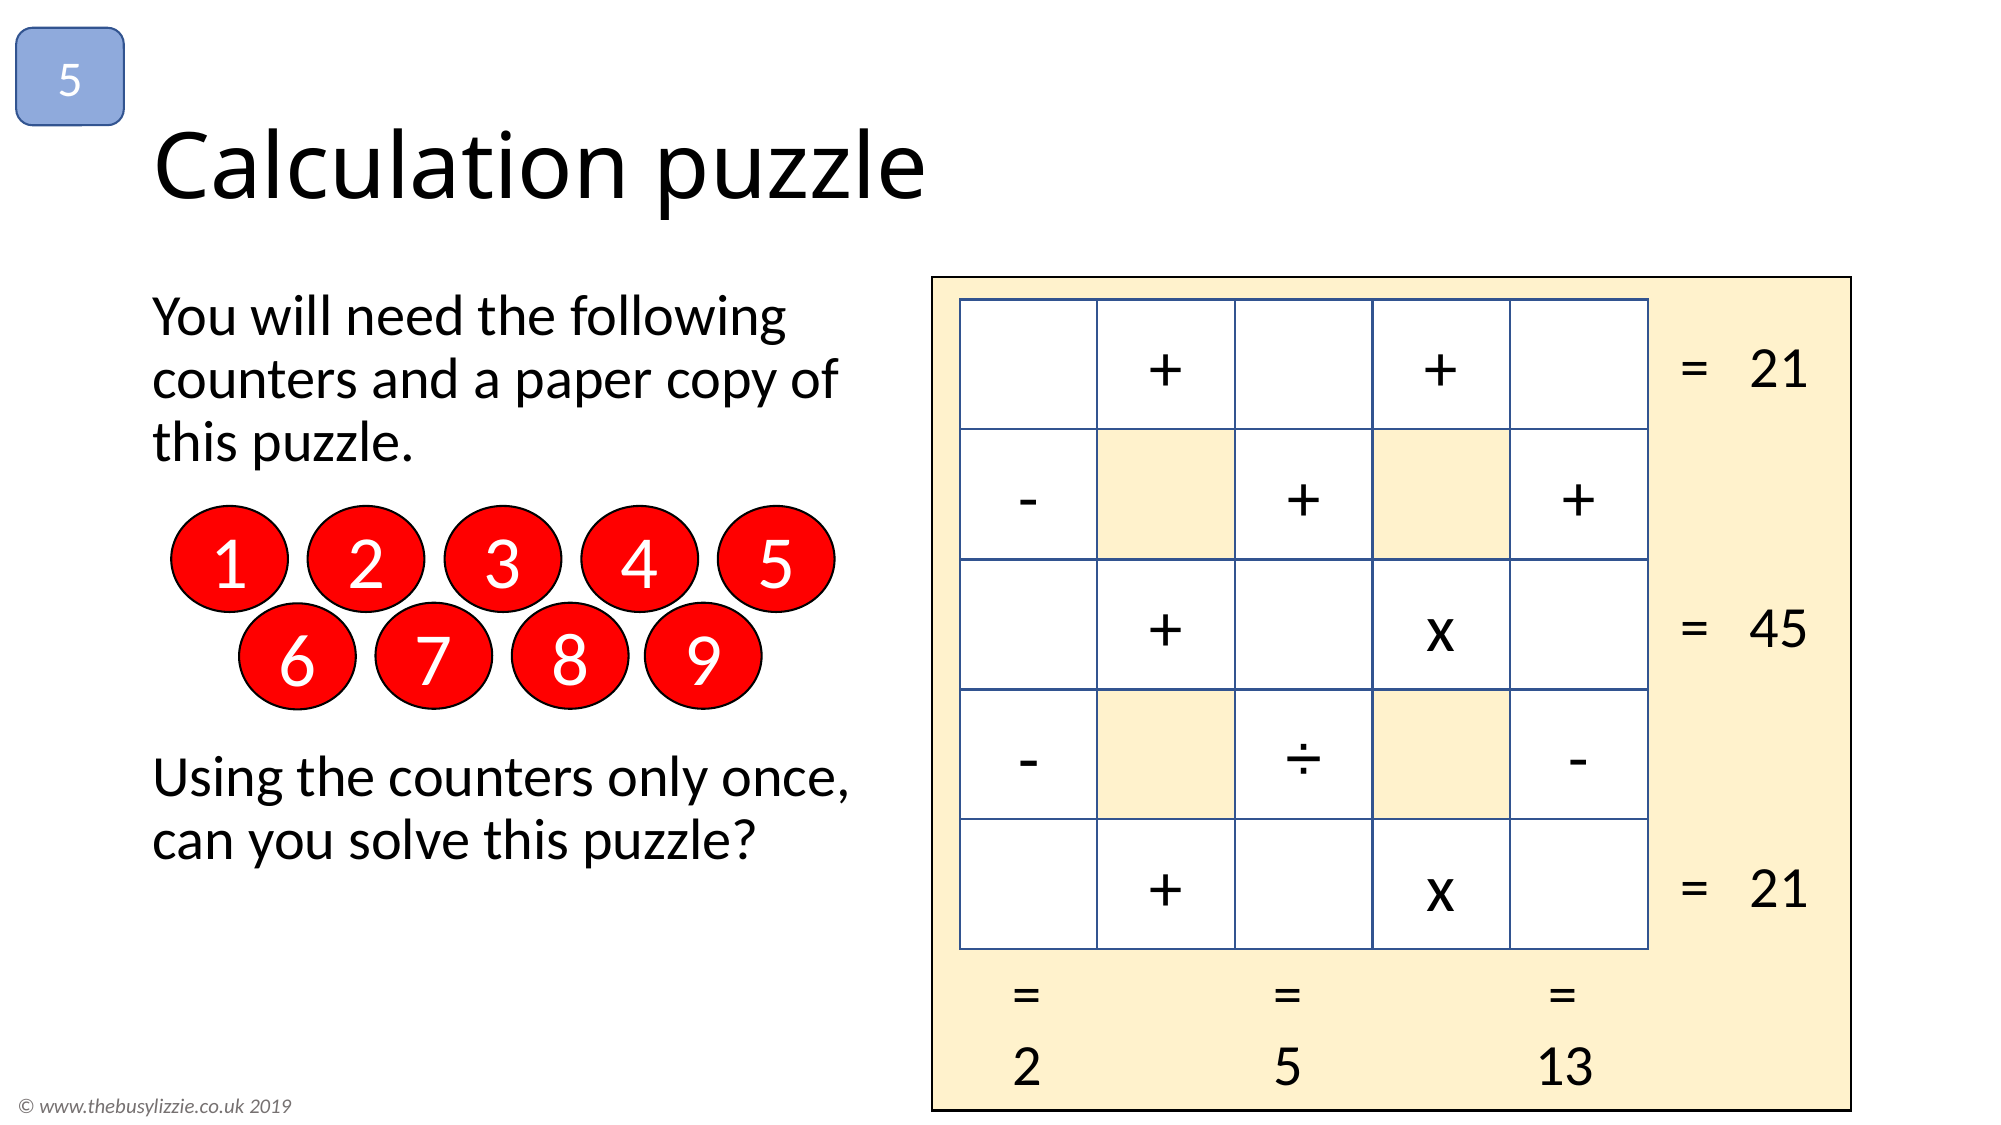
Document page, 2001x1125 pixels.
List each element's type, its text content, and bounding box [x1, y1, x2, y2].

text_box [959, 299, 1648, 950]
text_box [931, 276, 1852, 1112]
title Calculation puzzle [137, 59, 1863, 278]
text_box = 45 [1666, 581, 1843, 667]
text_box = 21 [1666, 841, 1843, 927]
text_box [171, 505, 835, 710]
text_box = 21 [1666, 321, 1843, 407]
list You will need the following counters and a paper copy of this puzzle. Using the counters only once, can you solve this puzzle? [137, 277, 891, 1014]
text_box 5 [15, 26, 125, 127]
text_box = 5 [1245, 950, 1369, 1105]
text_box © www.thebusylizzie.co.uk 2019 [2, 1085, 311, 1125]
text_box = 13 [1520, 950, 1644, 1105]
text_box = 2 [984, 950, 1108, 1105]
